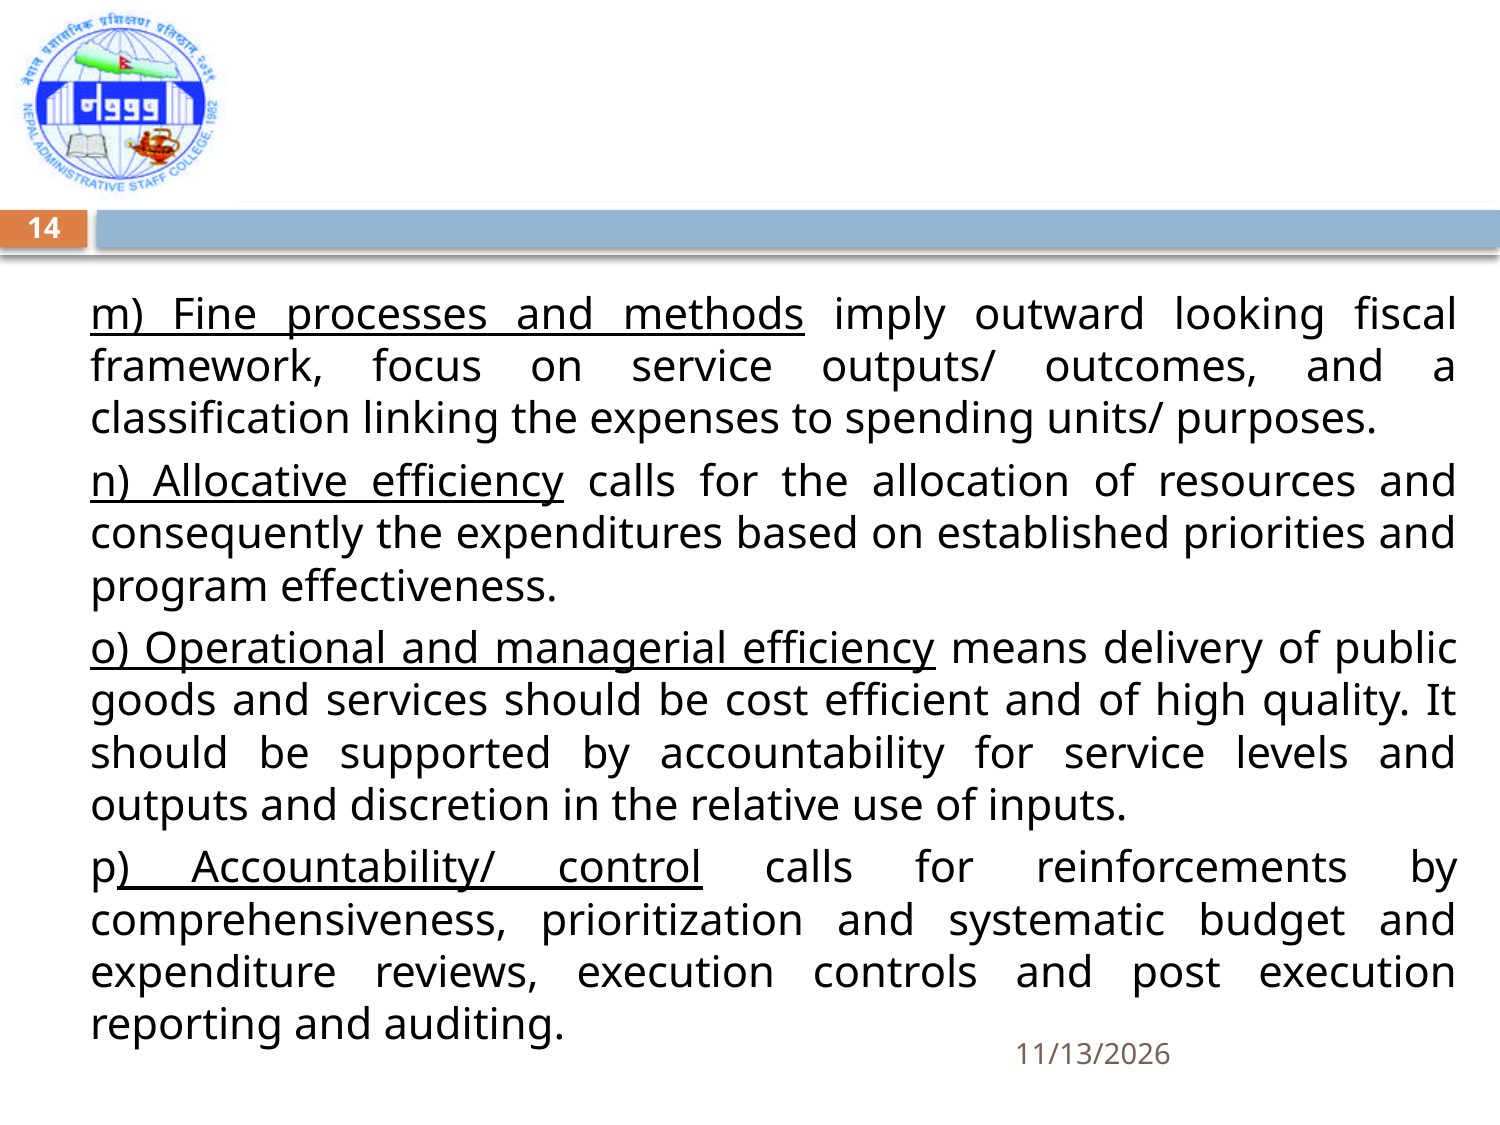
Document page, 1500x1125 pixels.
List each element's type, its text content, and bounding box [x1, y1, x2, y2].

picture [1, 0, 236, 208]
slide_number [999, 1025, 1438, 1085]
slide_number 14 [0, 208, 88, 249]
list m) Fine processes and methods imply outward looking fiscal framework, focus on service outputs/ outcomes, and a classification linking the expenses to spending units/ purposes. n) Allocative efficiency calls for the allocation of resources and consequently the expenditures based on established priorities and program effectiveness. o) Operational and managerial efficiency means delivery of public goods and services should be cost efficient and of high quality. It should be supported by accountability for service levels and outputs and discretion in the relative use of inputs. p) Accountability/ control calls for reinforcements by comprehensiveness, prioritization and systematic budget and expenditure reviews, execution controls and post execution reporting and auditing. [75, 278, 1474, 1060]
